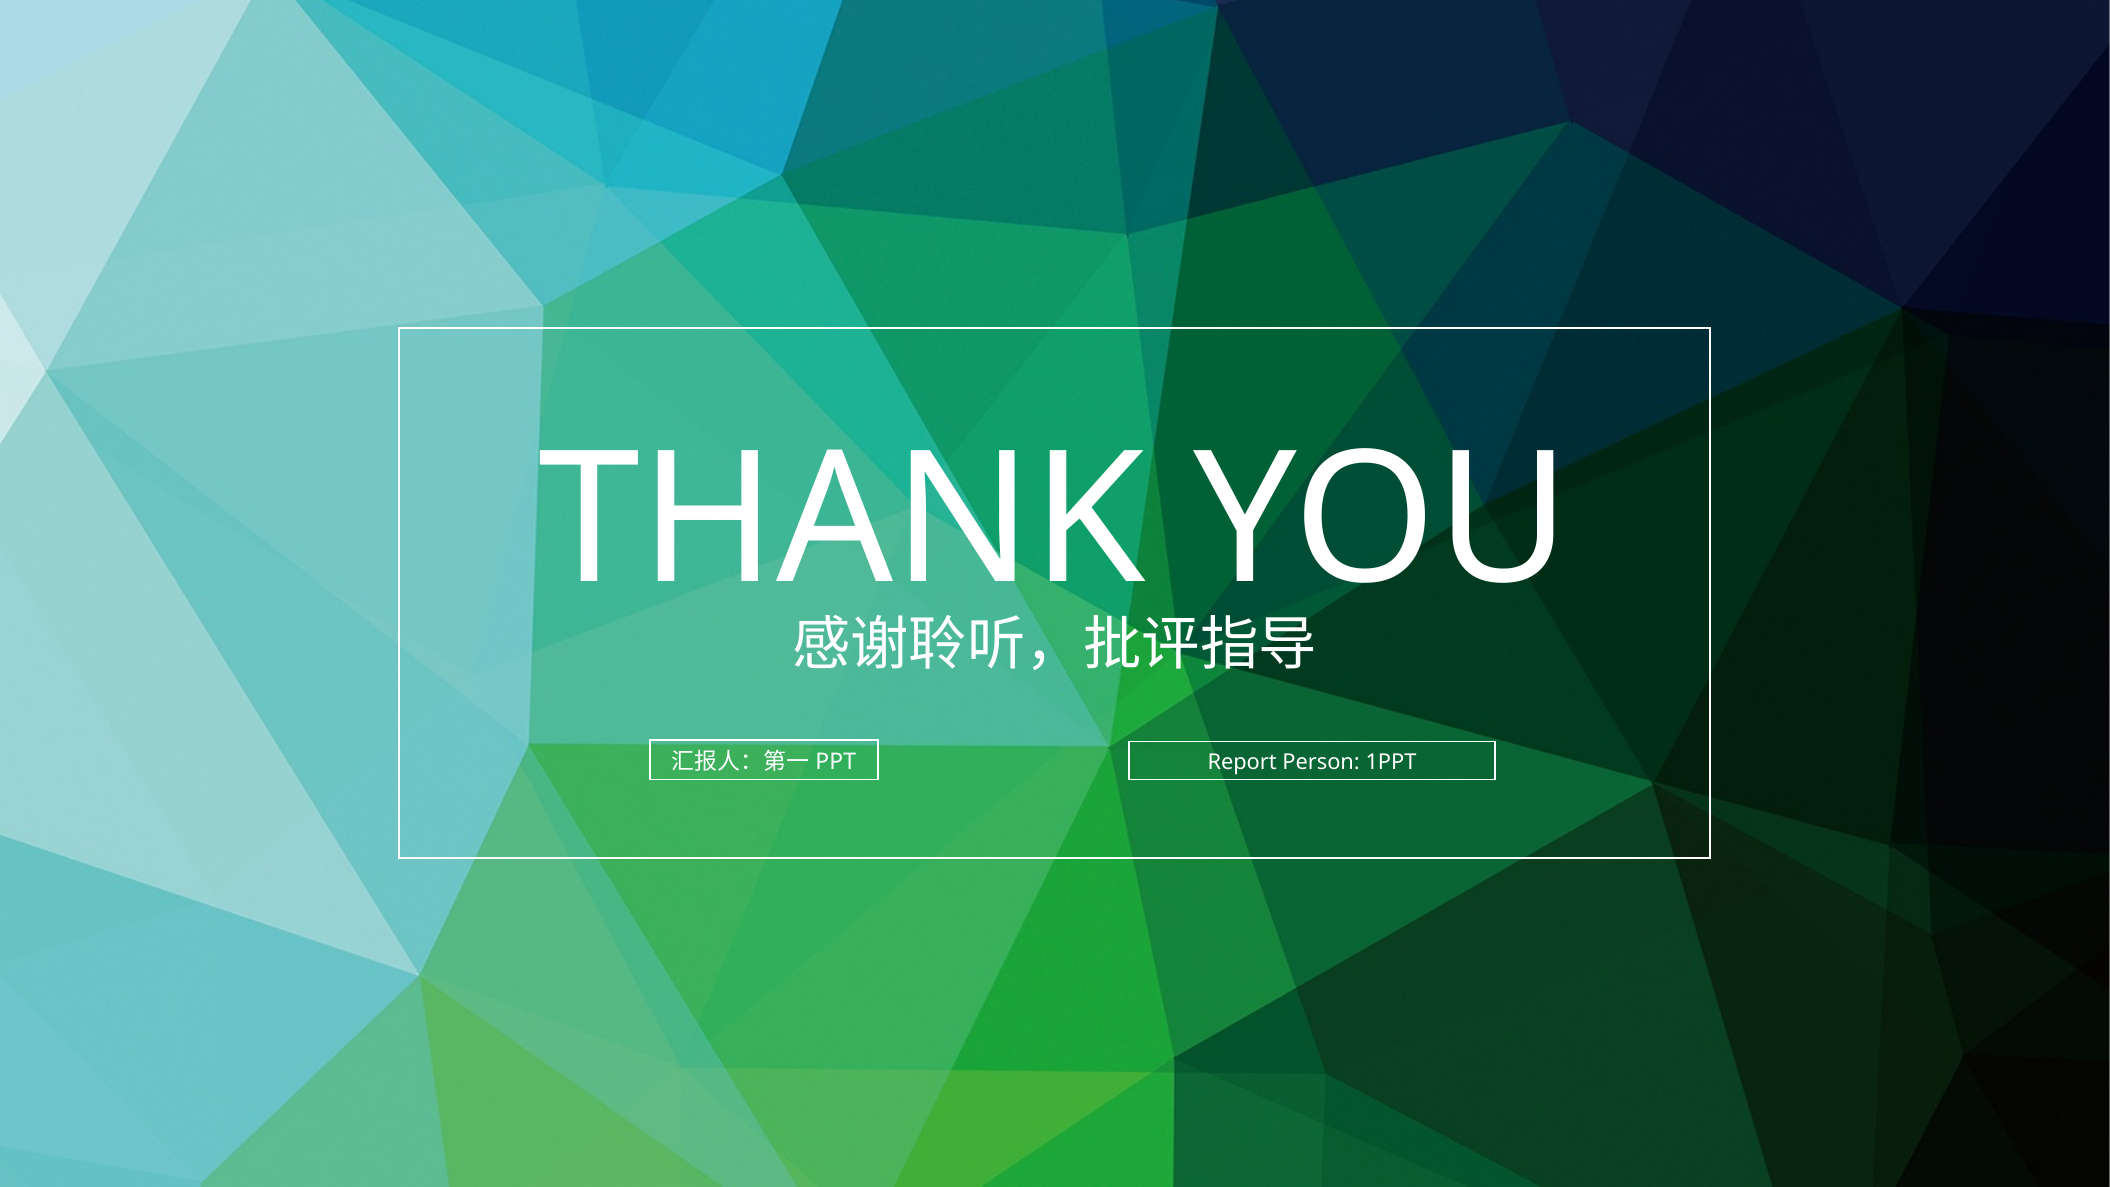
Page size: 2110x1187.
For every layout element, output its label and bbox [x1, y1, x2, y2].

text_box [0, 0, 2110, 1187]
text_box [398, 327, 1711, 859]
